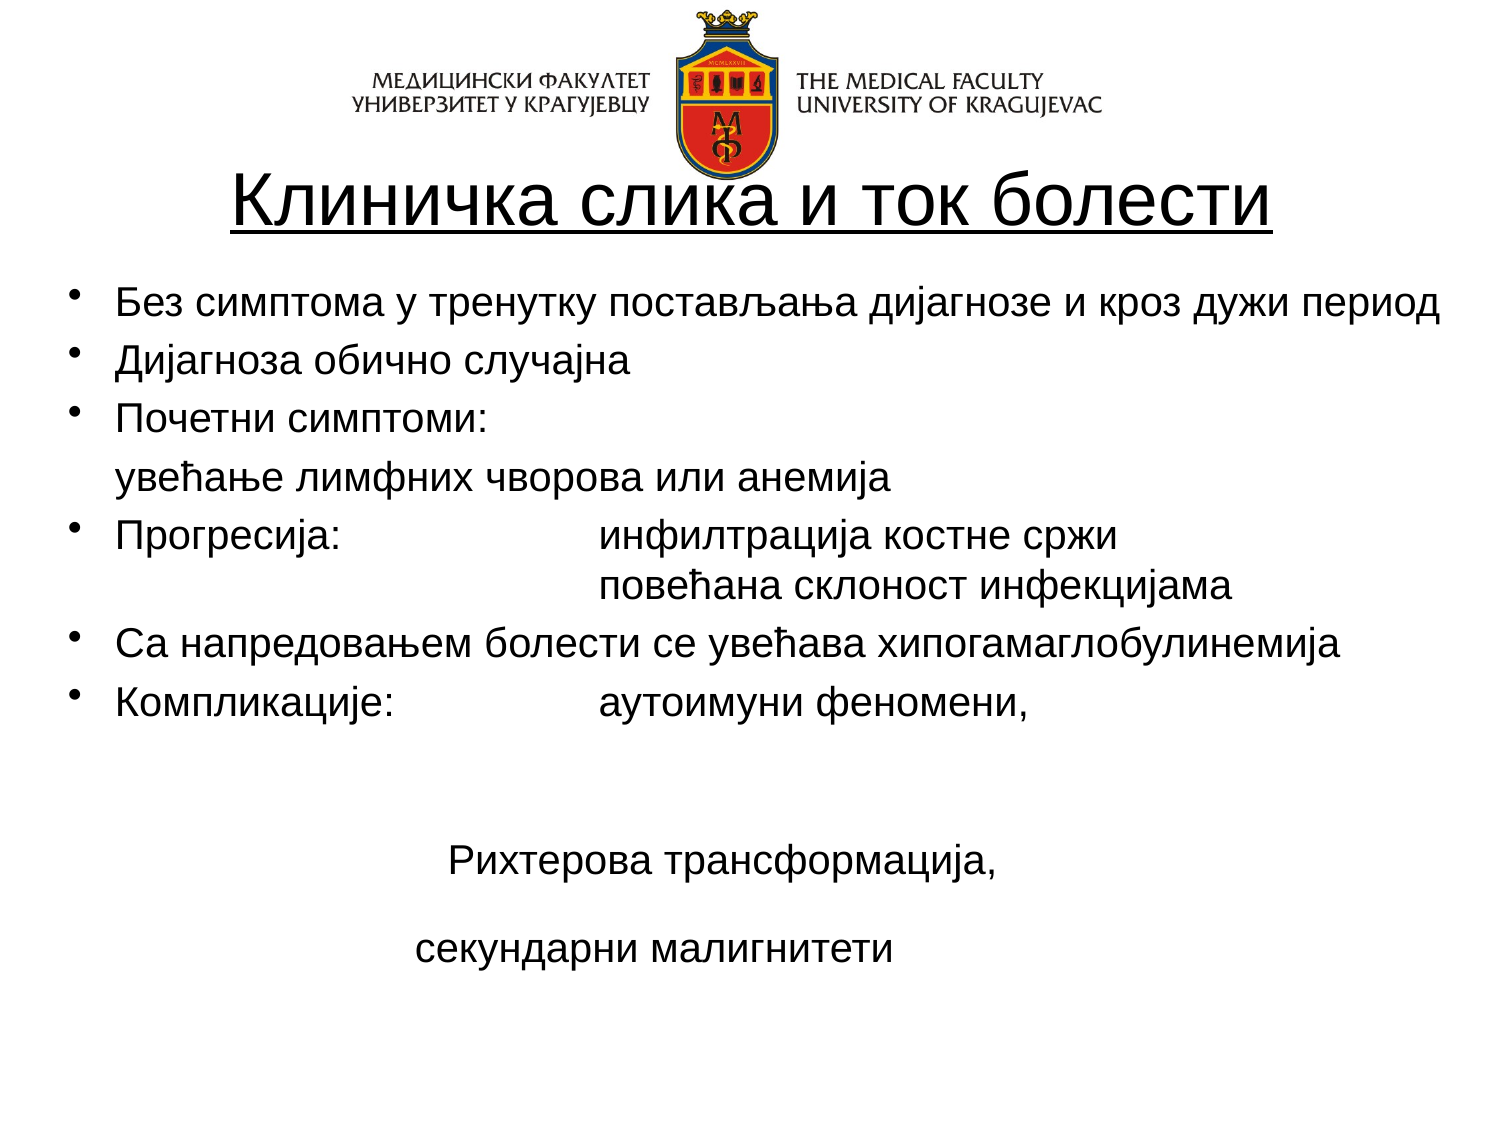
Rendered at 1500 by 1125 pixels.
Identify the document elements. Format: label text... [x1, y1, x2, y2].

picture [328, 0, 1125, 101]
title Клиничка слика и ток болести [76, 101, 1428, 267]
text_box Без симптома у тренутку постављања дијагнозе и кроз дужи период Дијагноза обично случајна Почетни симптоми: увећање лимфних чворова или анемија Прогресија: инфилтрација костне сржи повећана склоност инфекцијама Са напредовањем болести се увећава хипогамаглобулинемија Компликације: аутоимуни феномени, Рихтерова трансформација, секундарни малигнитети [53, 267, 1465, 1010]
